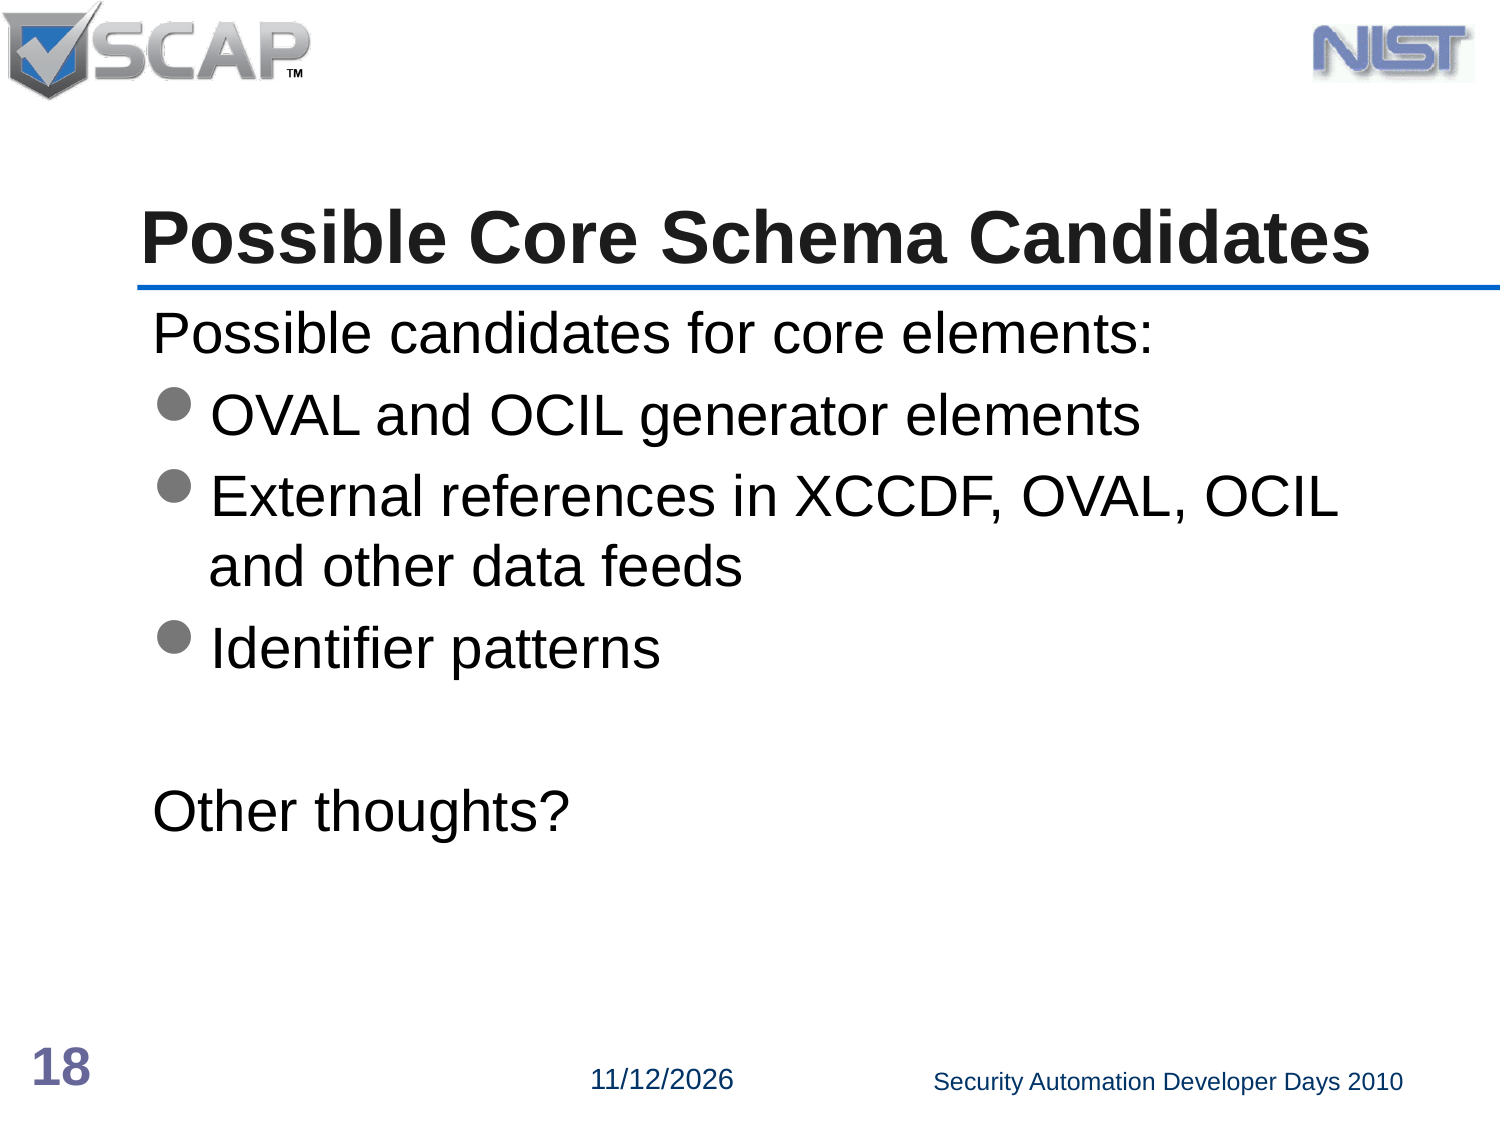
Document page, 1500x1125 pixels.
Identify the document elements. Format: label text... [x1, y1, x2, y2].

title Possible Core Schema Candidates [124, 99, 1426, 288]
slide_number 18 [13, 1023, 111, 1105]
footer Security Automation Developer Days 2010 [912, 1024, 1426, 1104]
picture [1312, 24, 1475, 83]
list Possible candidates for core elements: OVAL and OCIL generator elements External references in XCCDF, OVAL, OCIL and other data feeds Identifier patterns Other thoughts? [137, 287, 1400, 1026]
picture [0, 0, 313, 103]
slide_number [399, 1024, 750, 1104]
